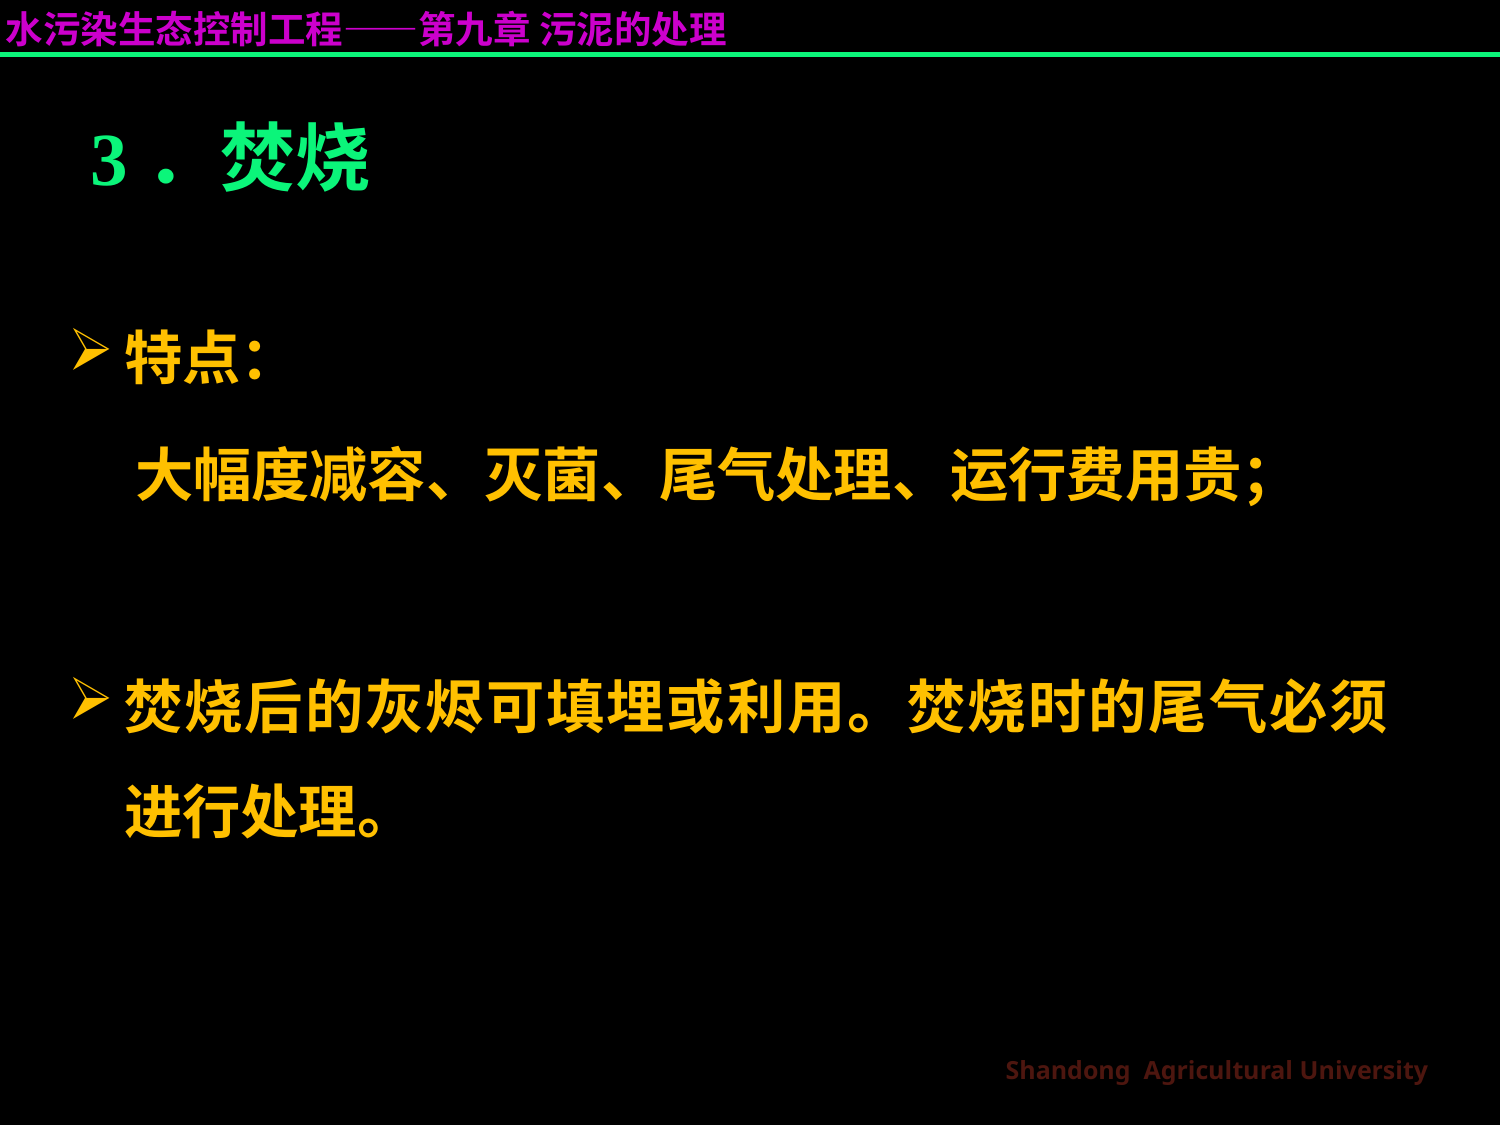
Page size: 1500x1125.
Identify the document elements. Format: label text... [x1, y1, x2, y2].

list 特点： 大幅度减容、灭菌、尾气处理、运行费用贵； 焚烧后的灰烬可填埋或利用。焚烧时的尾气必须进行处理。 [53, 278, 1404, 1022]
title 3．焚烧 [75, 90, 1425, 220]
